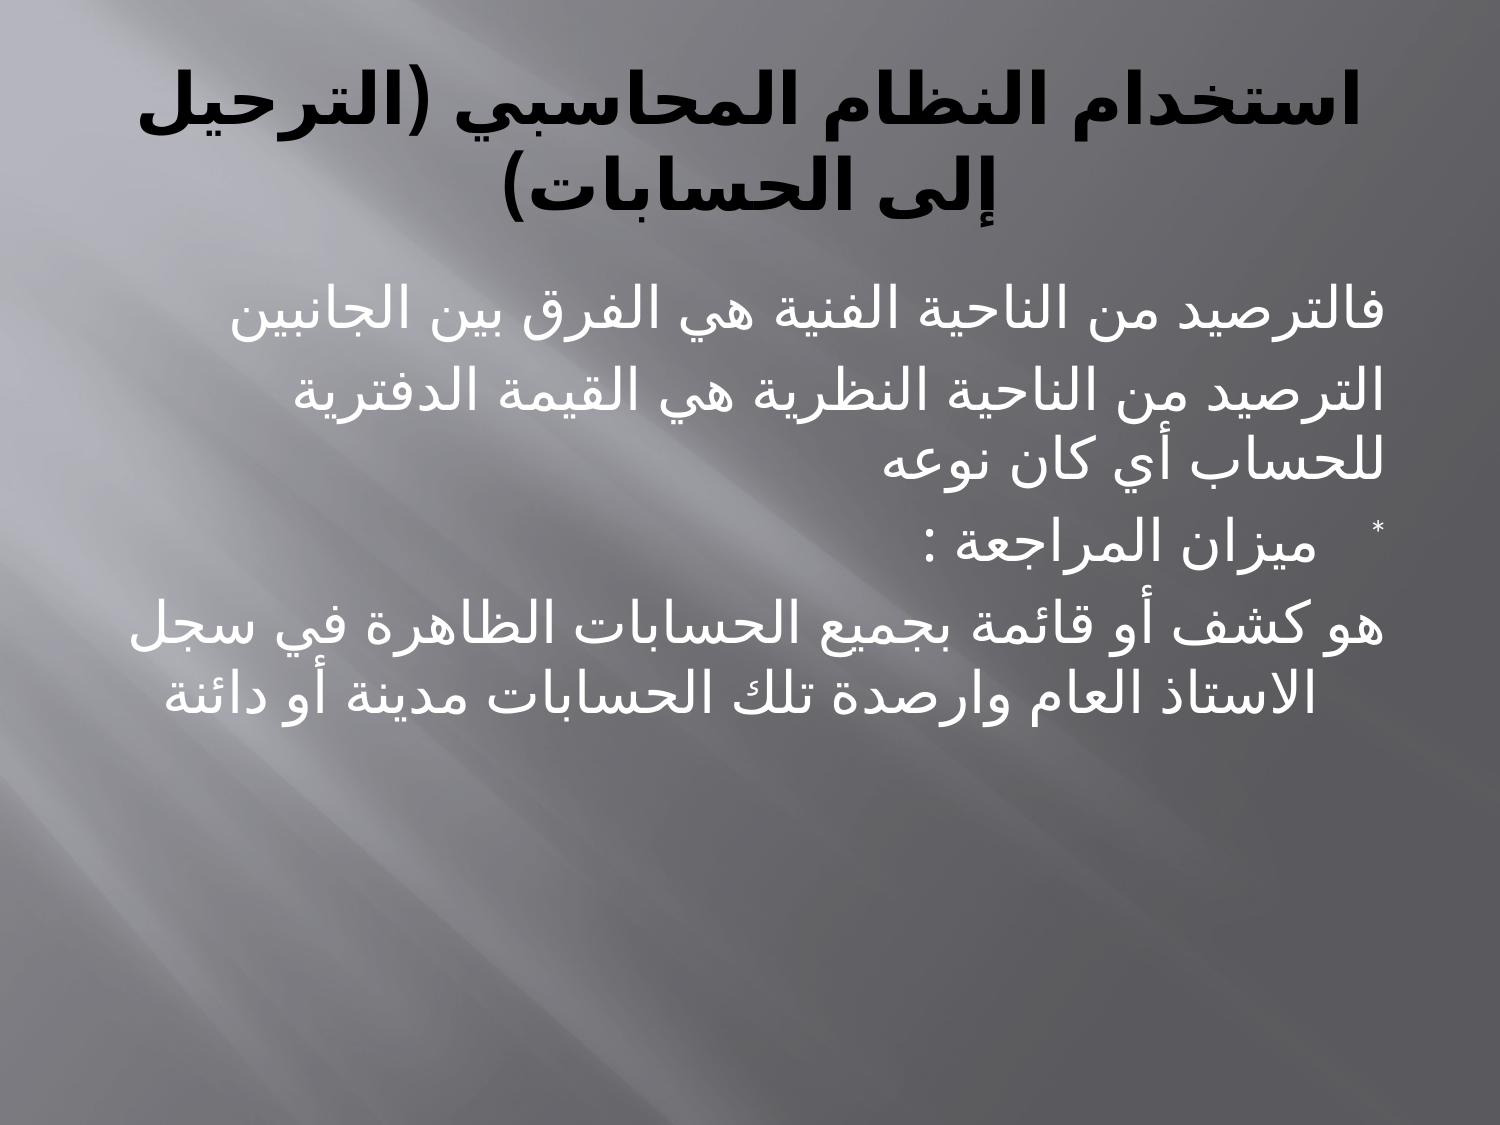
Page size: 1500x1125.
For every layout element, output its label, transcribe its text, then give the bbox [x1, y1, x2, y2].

title استخدام النظام المحاسبي (الترحيل إلى الحسابات) [75, 45, 1425, 233]
list فالترصيد من الناحية الفنية هي الفرق بين الجانبين الترصيد من الناحية النظرية هي القيمة الدفترية للحساب أي كان نوعه ميزان المراجعة : هو كشف أو قائمة بجميع الحسابات الظاهرة في سجل الاستاذ العام وارصدة تلك الحسابات مدينة أو دائنة [75, 262, 1425, 1035]
